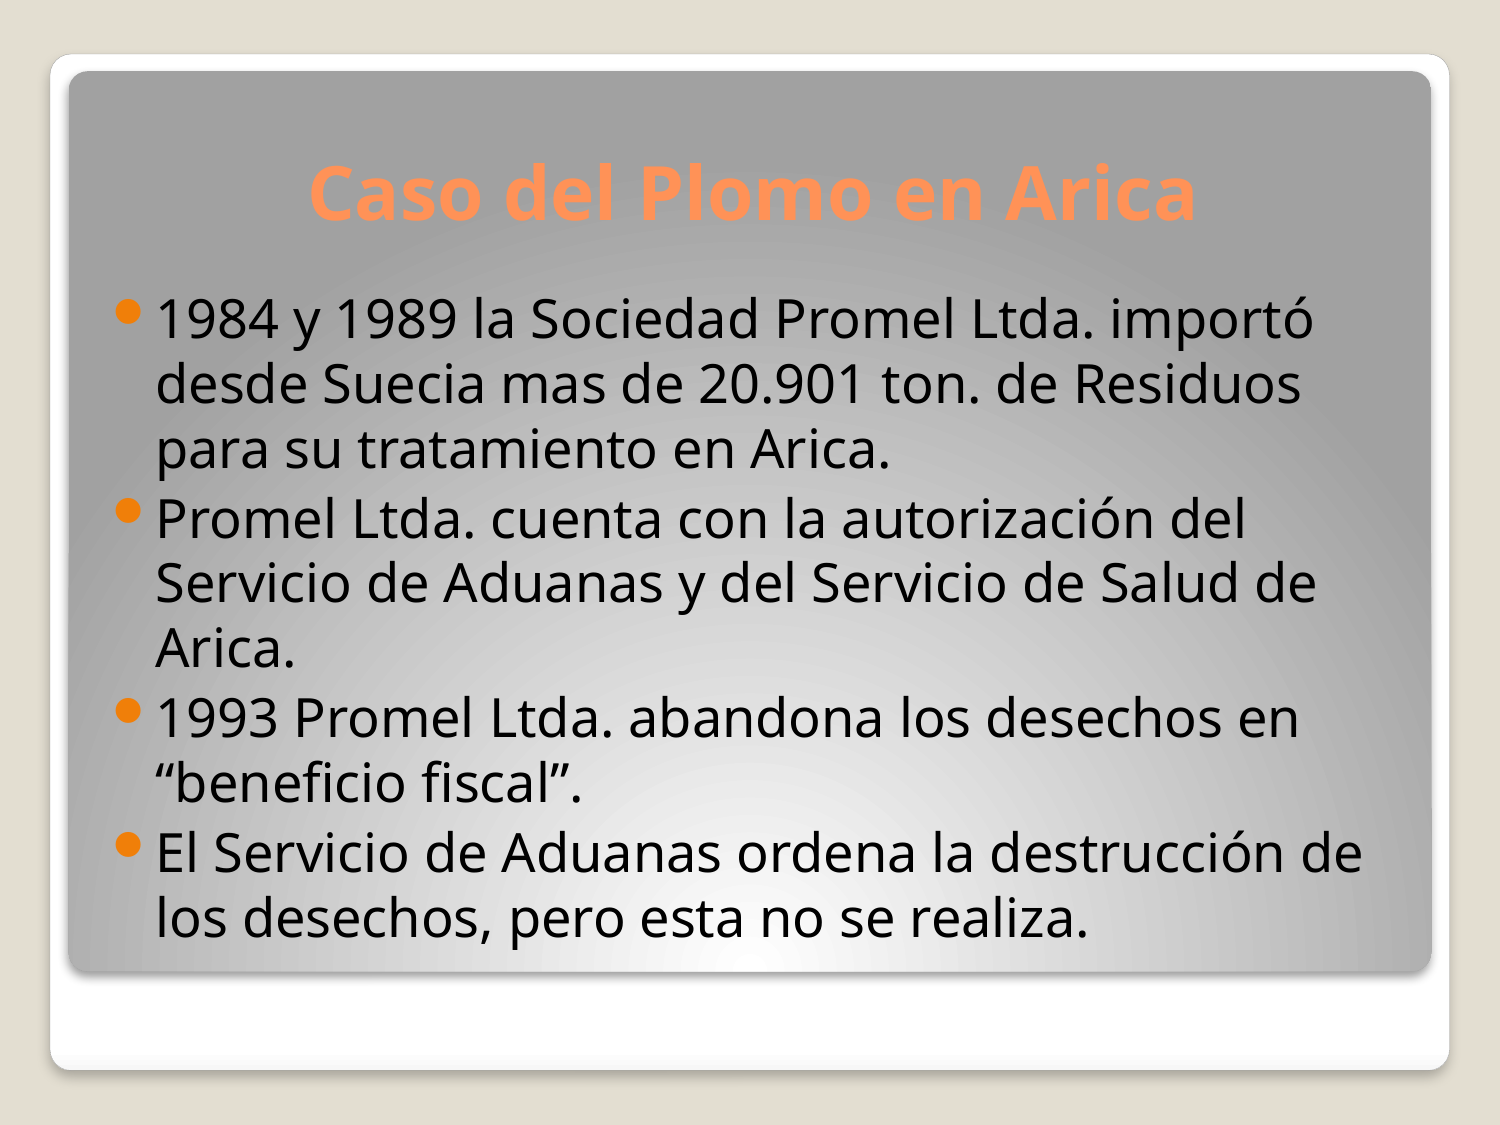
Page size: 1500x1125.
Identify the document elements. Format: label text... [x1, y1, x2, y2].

list 1984 y 1989 la Sociedad Promel Ltda. importó desde Suecia mas de 20.901 ton. de Residuos para su tratamiento en Arica. Promel Ltda. cuenta con la autorización del Servicio de Aduanas y del Servicio de Salud de Arica. 1993 Promel Ltda. abandona los desechos en “beneficio fiscal”. El Servicio de Aduanas ordena la destrucción de los desechos, pero esta no se realiza. [82, 269, 1425, 957]
title Caso del Plomo en Arica [82, 70, 1425, 243]
